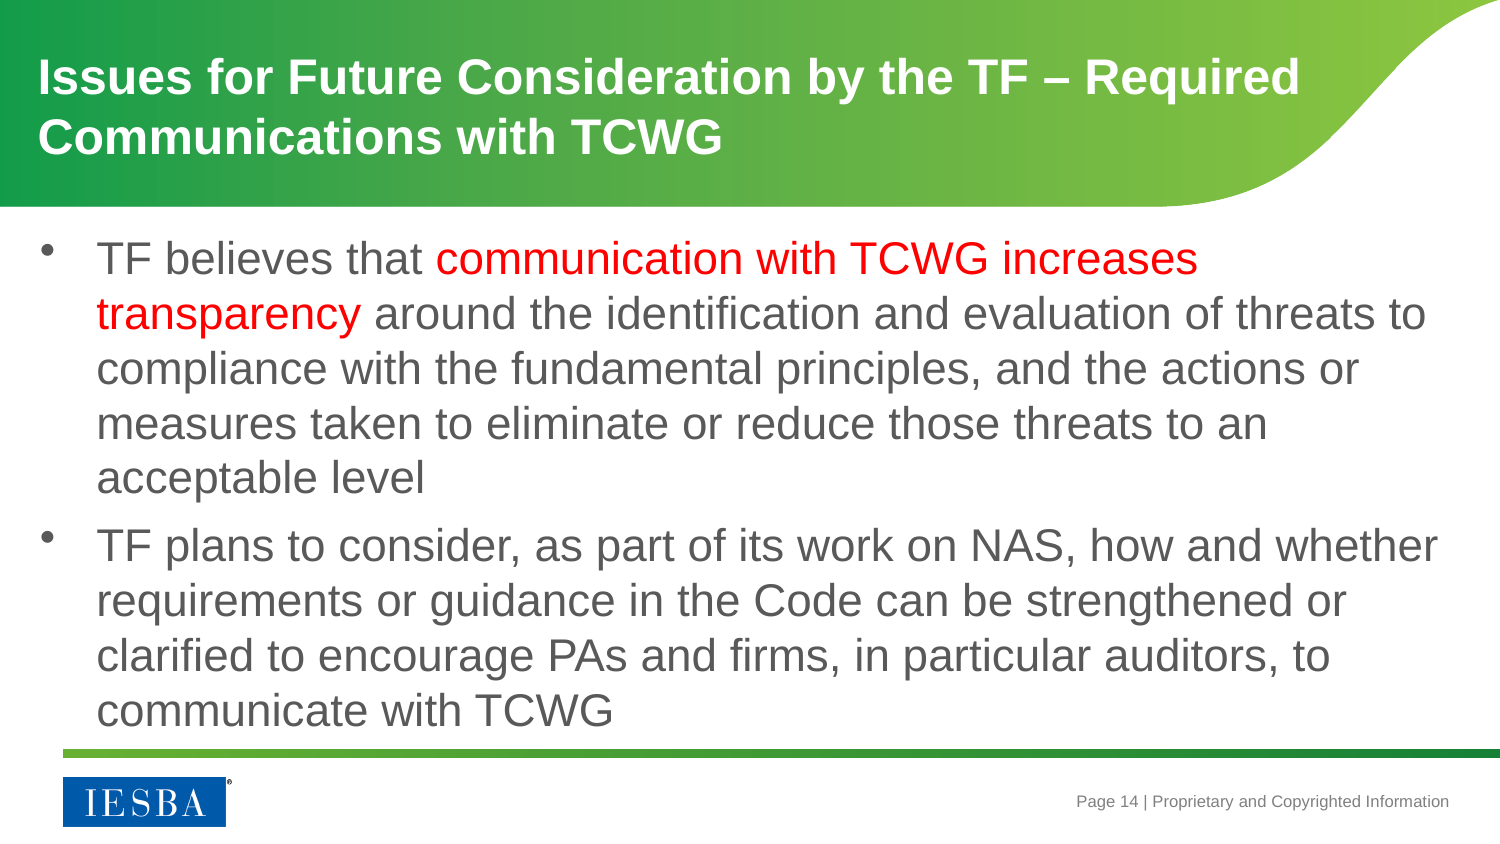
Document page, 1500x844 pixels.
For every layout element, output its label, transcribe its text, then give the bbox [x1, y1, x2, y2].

list TF believes that communication with TCWG increases transparency around the identification and evaluation of threats to compliance with the fundamental principles, and the actions or measures taken to eliminate or reduce those threats to an acceptable level TF plans to consider, as part of its work on NAS, how and whether requirements or guidance in the Code can be strengthened or clarified to encourage PAs and firms, in particular auditors, to communicate with TCWG [24, 220, 1475, 724]
picture [0, 0, 1500, 207]
title Issues for Future Consideration by the TF – Required Communications with TCWG [37, 71, 1313, 138]
picture [63, 777, 232, 827]
